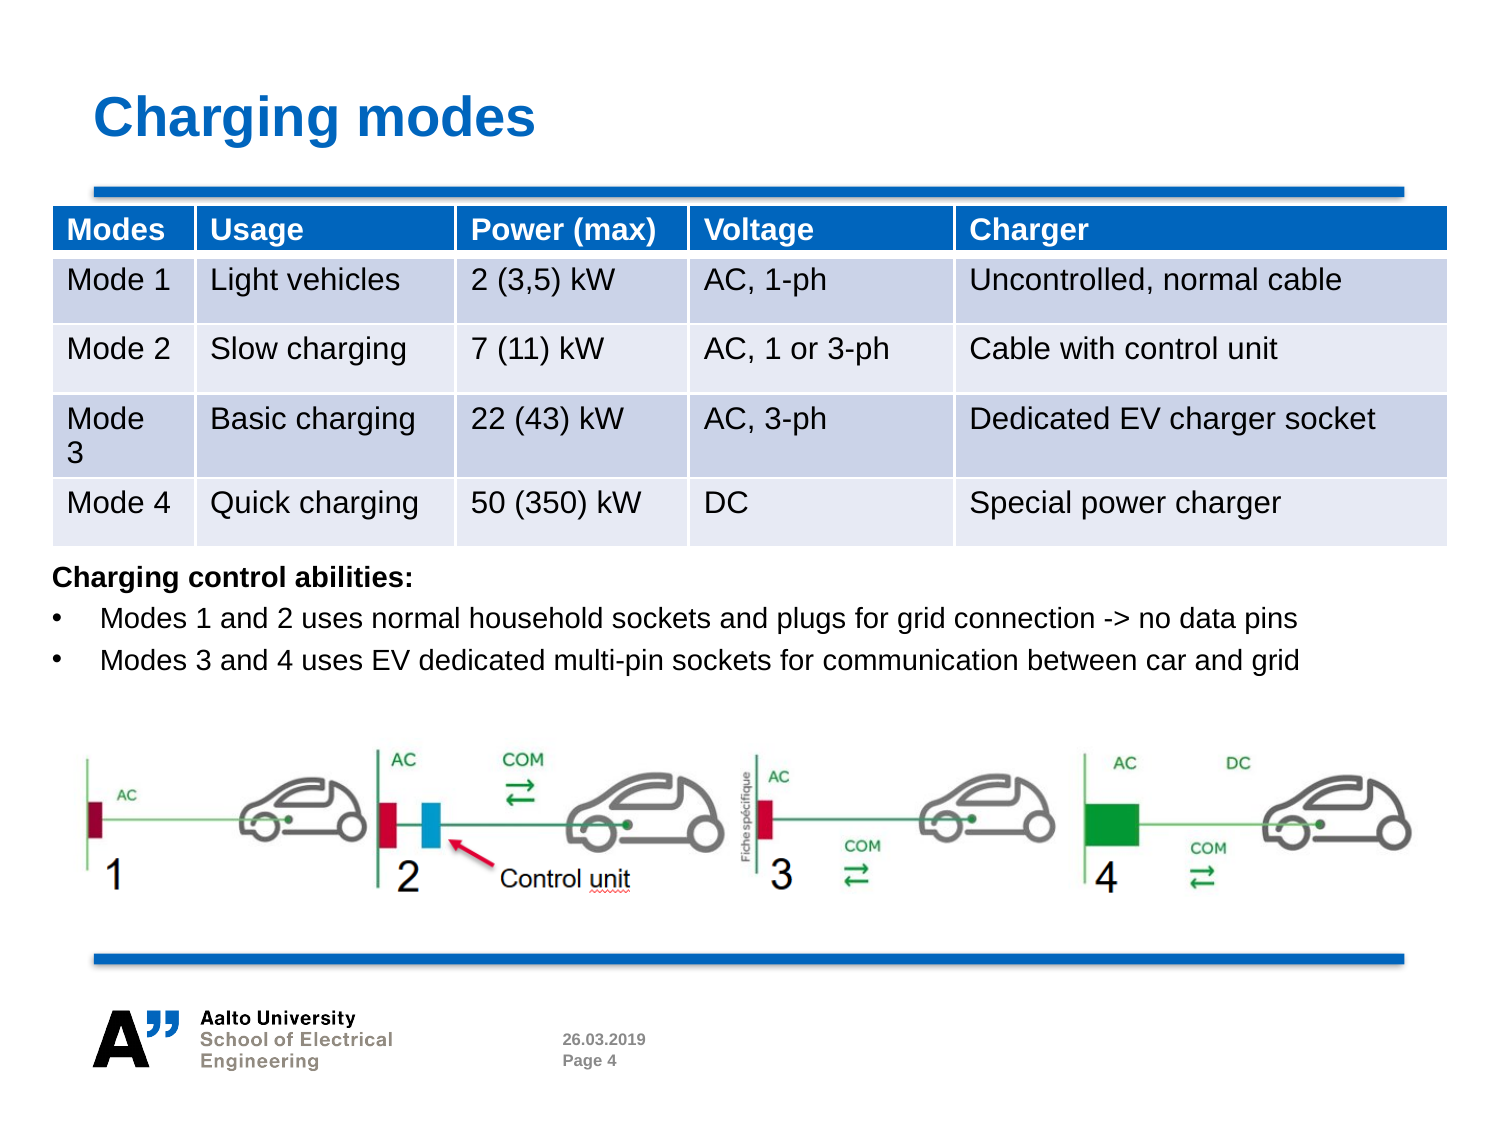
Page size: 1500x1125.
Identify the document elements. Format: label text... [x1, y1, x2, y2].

table_cell Mode 4​ [53, 479, 194, 546]
table_cell Quick charging​ [197, 479, 454, 546]
table_cell Dedicated EV charger socket ​ [956, 395, 1447, 477]
picture [35, 953, 449, 1125]
table_header Modes​ [53, 206, 80, 250]
table_cell AC, 1 or 3-ph​ [690, 325, 953, 392]
table_cell Special power charger​ [956, 479, 1447, 546]
picture [51, 715, 1449, 900]
table_cell Uncontrolled, normal cable​ [956, 259, 1447, 323]
table_cell DC​ [690, 479, 953, 546]
table_cell AC, 1-ph​ [690, 259, 953, 323]
text_box [80, 148, 1500, 254]
table_cell Cable with control unit ​ [956, 325, 1447, 392]
list Charging control abilities:​ Modes 1 and 2 uses normal household sockets and plugs for grid connection -> no data pins​ Modes 3 and 4 uses EV dedicated multi-pin sockets for communication between car and grid​ ​ [51, 557, 1427, 714]
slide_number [562, 1029, 816, 1050]
slide_number Page 4 [562, 1050, 816, 1071]
title Charging modes [93, 80, 1369, 148]
table_cell Light vehicles​ [197, 259, 454, 323]
table_cell Mode 2​ [53, 325, 194, 392]
table_cell 7 (11) kW​ [457, 325, 687, 392]
table_cell Slow charging ​ [197, 325, 454, 392]
table_cell Mode 3 ​ [53, 395, 194, 477]
table_cell 22 (43) kW​ [457, 395, 687, 477]
table_cell Mode 1​ [53, 259, 194, 323]
table_cell Basic charging​ [197, 395, 454, 477]
table_cell 50 (350) kW​ [457, 479, 687, 546]
table_cell 2 (3,5) kW​ [457, 259, 687, 323]
table_cell AC, 3-ph​ [690, 395, 953, 477]
